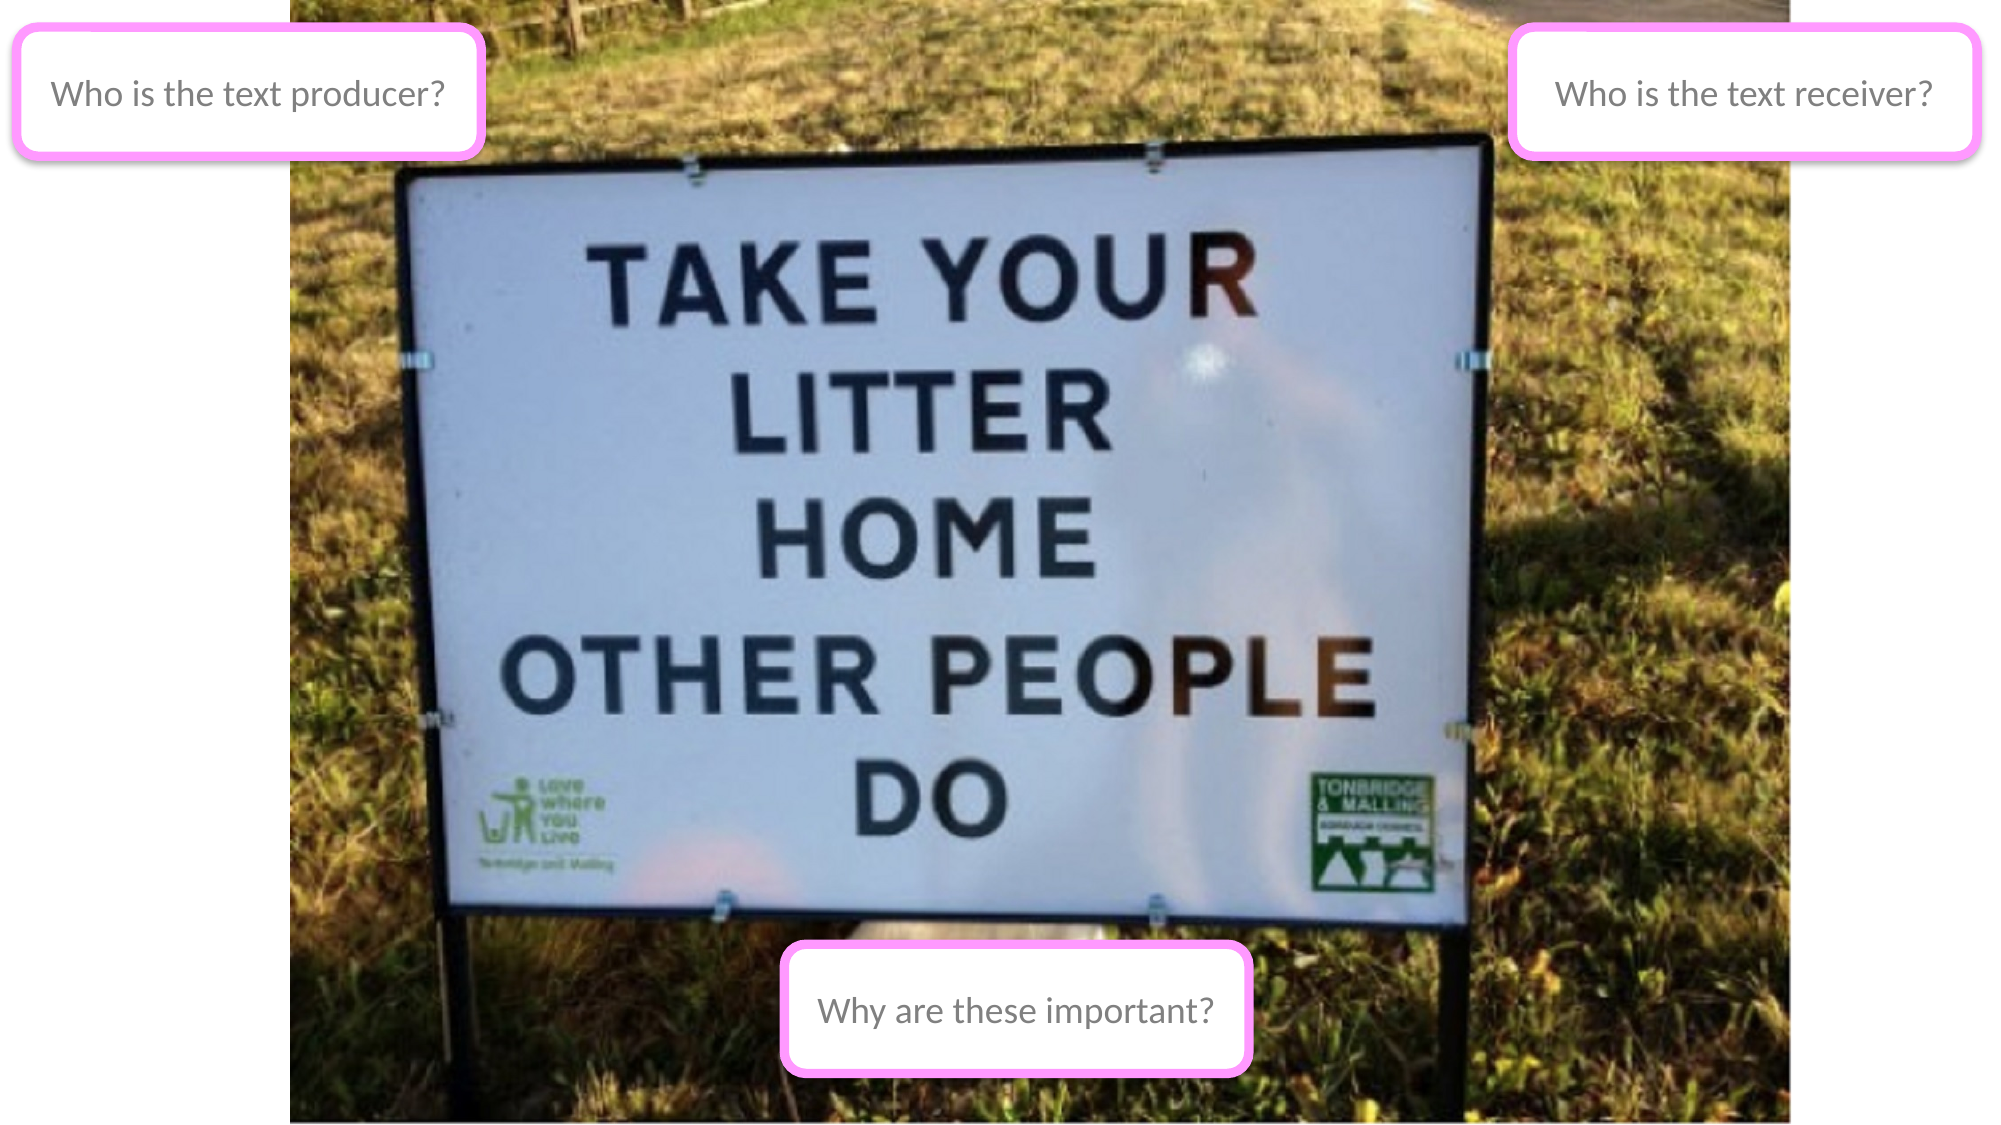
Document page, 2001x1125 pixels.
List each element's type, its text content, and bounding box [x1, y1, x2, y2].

picture [290, 0, 1792, 1125]
text_box Who is the text receiver? [1792, 26, 1979, 158]
text_box Who is the text producer? [15, 26, 290, 158]
